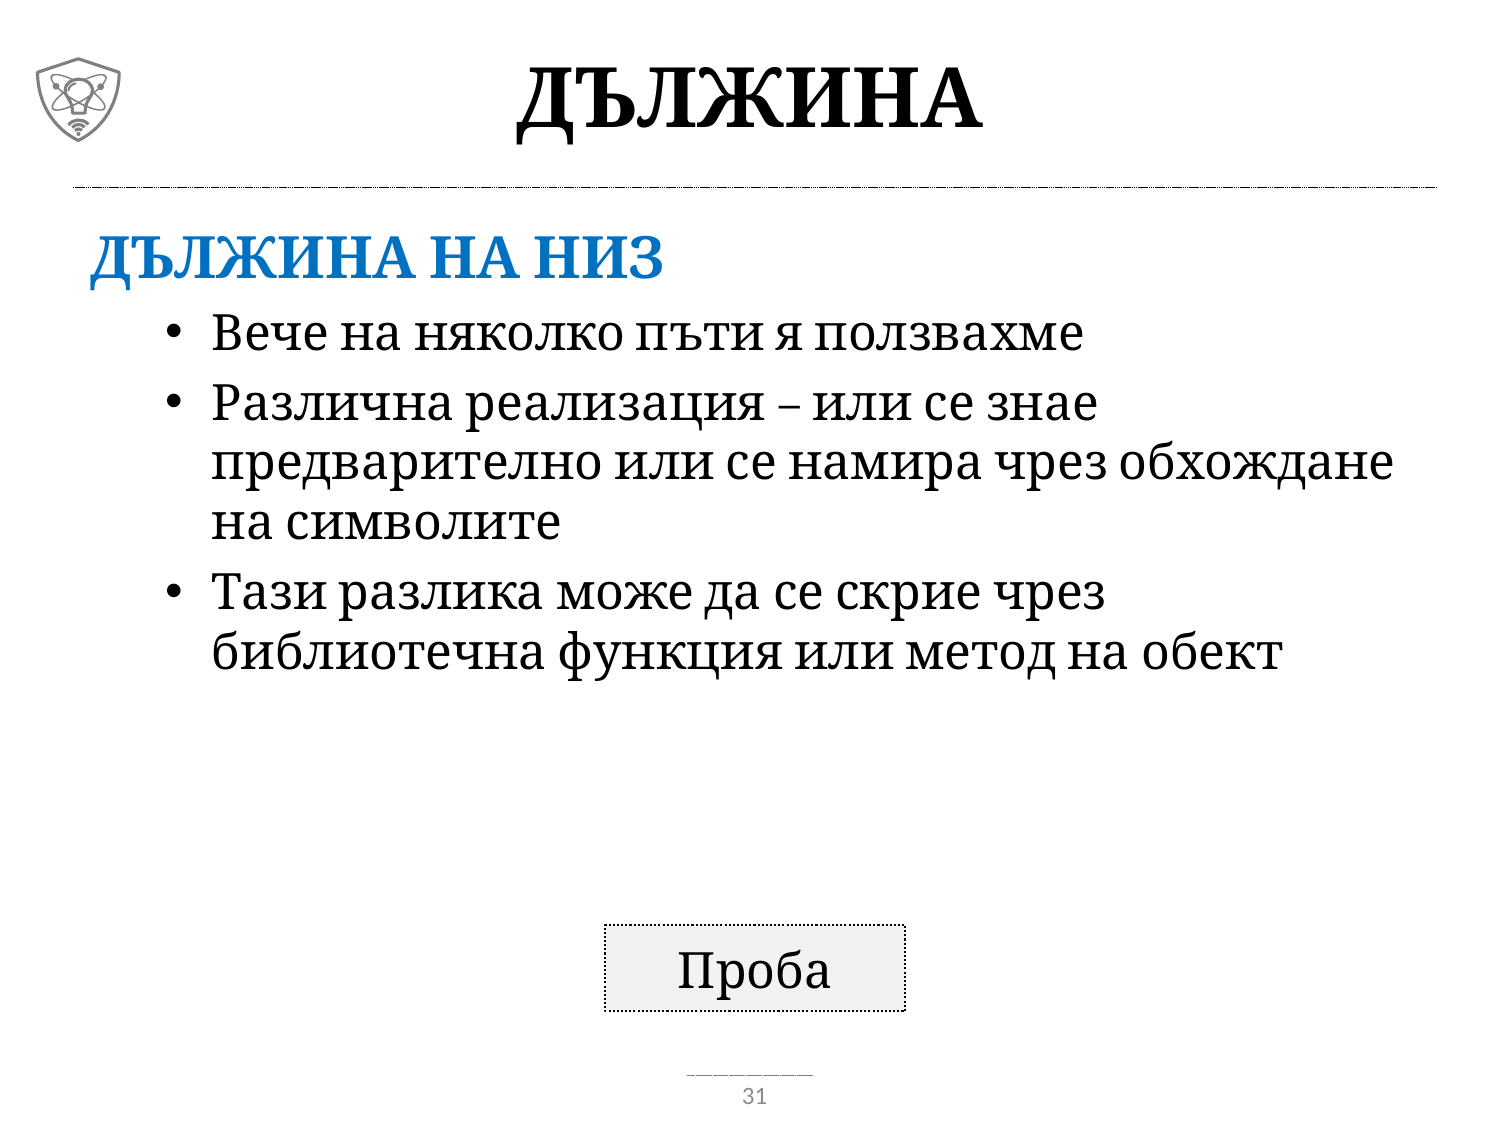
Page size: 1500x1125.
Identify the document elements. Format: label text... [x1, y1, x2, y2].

list Дължина на низ Вече на няколко пъти я ползвахме Различна реализация – или се знае предварително или се намира чрез обхождане на символите Тази разлика може да се скрие чрез библиотечна функция или метод на обект [75, 212, 1450, 1063]
text_box Проба [603, 923, 907, 1013]
slide_number 31 [579, 1065, 930, 1125]
title Дължина [0, 0, 1500, 188]
